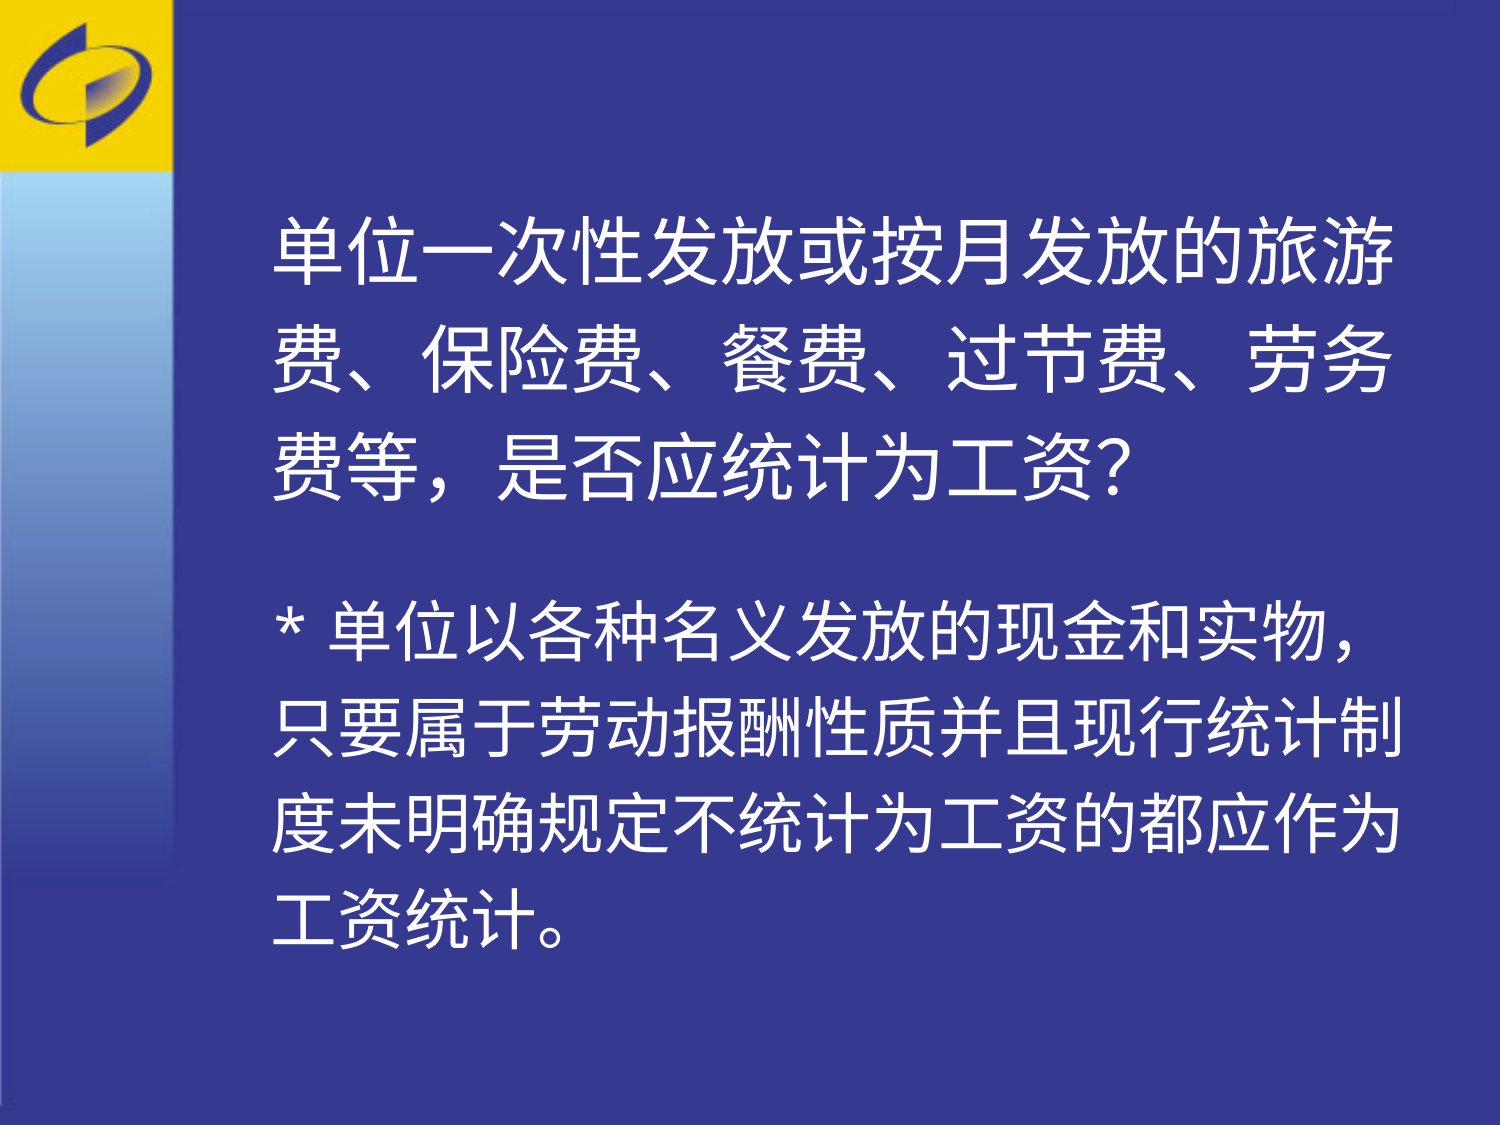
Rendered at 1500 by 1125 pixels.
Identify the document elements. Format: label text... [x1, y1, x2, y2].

picture [0, 0, 1500, 1125]
list 单位一次性发放或按月发放的旅游费、保险费、餐费、过节费、劳务费等，是否应统计为工资？ *单位以各种名义发放的现金和实物，只要属于劳动报酬性质并且现行统计制度未明确规定不统计为工资的都应作为工资统计。 [255, 179, 1425, 812]
